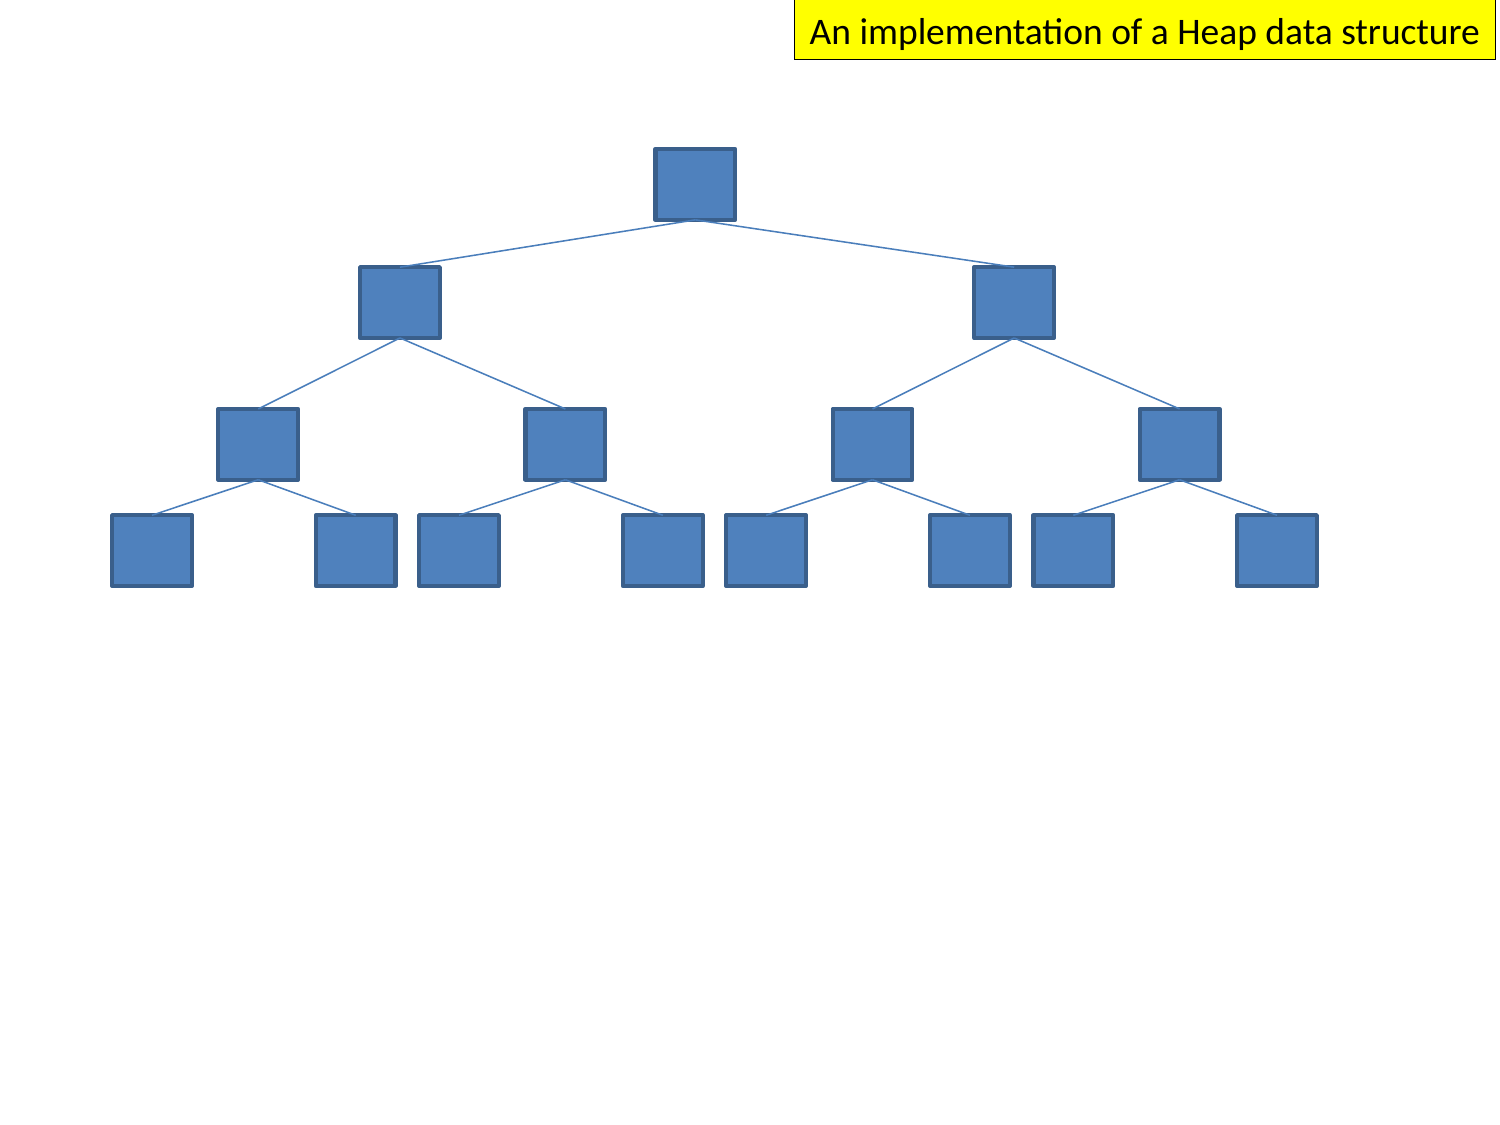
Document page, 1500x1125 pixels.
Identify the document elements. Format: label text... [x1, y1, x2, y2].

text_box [418, 408, 703, 587]
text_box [872, 337, 1012, 410]
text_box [1013, 337, 1180, 410]
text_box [1033, 408, 1318, 587]
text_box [399, 337, 566, 410]
text_box An implementation of a Heap data structure [794, 0, 1496, 60]
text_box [726, 408, 1011, 587]
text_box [111, 408, 396, 587]
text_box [359, 148, 1055, 339]
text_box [257, 337, 398, 410]
